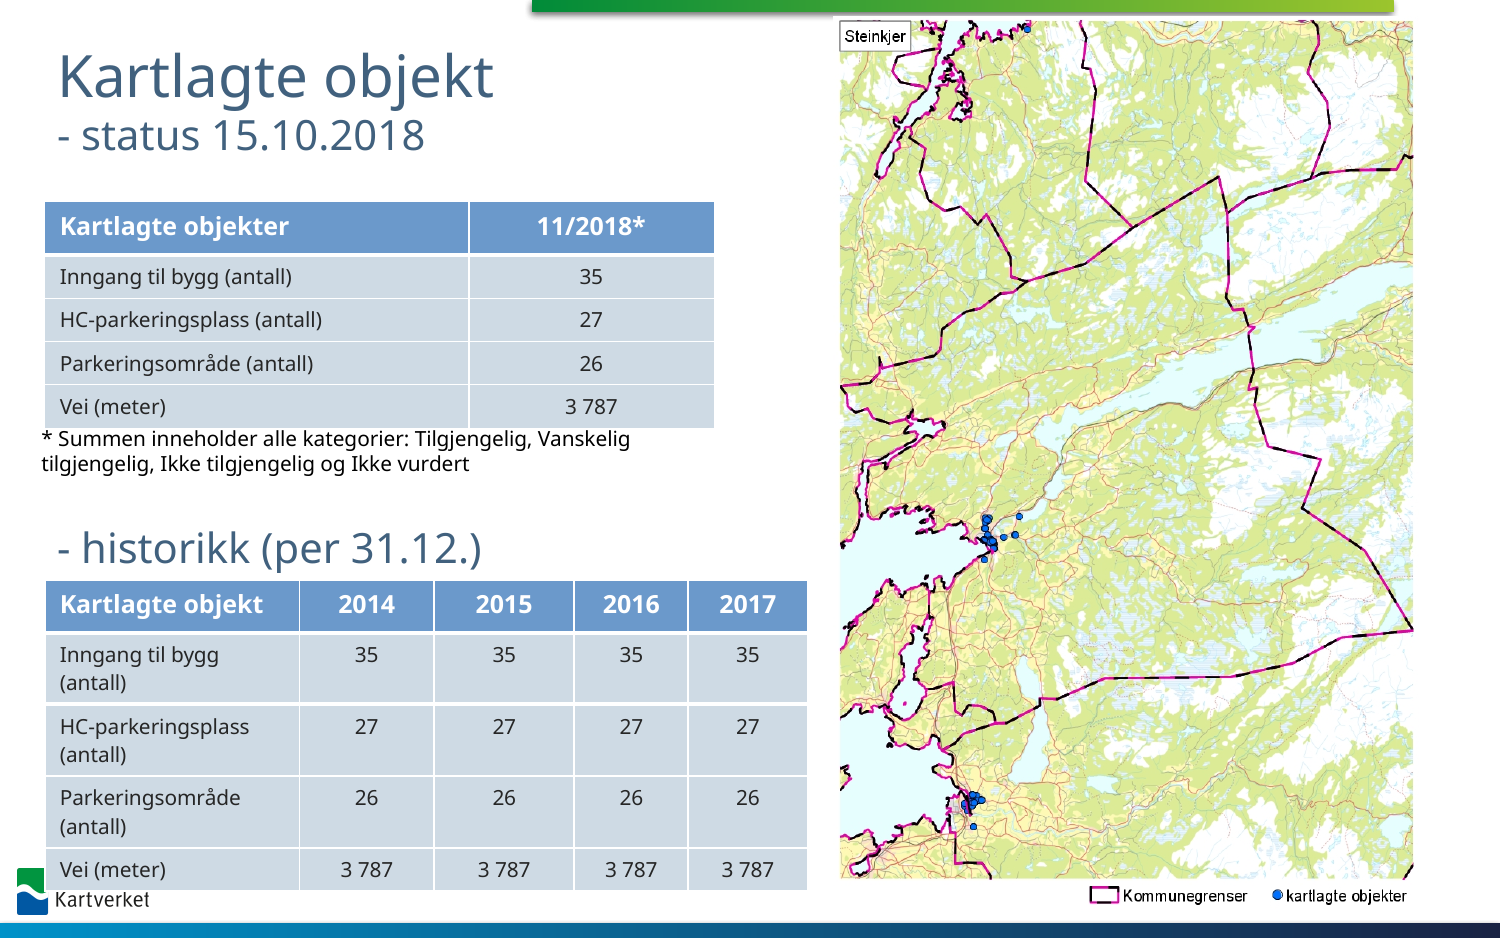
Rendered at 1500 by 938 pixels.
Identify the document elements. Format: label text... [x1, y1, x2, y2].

table_cell 35 [575, 635, 687, 702]
table_cell HC-parkeringsplass (antall) [46, 706, 299, 775]
table_cell 26 [300, 777, 433, 847]
table_cell 26 [689, 777, 807, 847]
table_cell 27 [470, 299, 714, 341]
table_cell 27 [689, 706, 807, 775]
table_cell HC-parkeringsplass (antall) [45, 299, 468, 341]
table_header 2017 [689, 581, 807, 631]
picture [833, 16, 1419, 913]
table_cell Vei (meter) [45, 385, 468, 417]
table_cell Parkeringsområde (antall) [46, 777, 299, 847]
table_cell 35 [300, 635, 433, 702]
table_cell 35 [470, 257, 714, 298]
table_header 2015 [435, 581, 573, 631]
table_cell 26 [575, 777, 687, 847]
text_box * Summen inneholder alle kategorier: Tilgjengelig, Vanskelig tilgjengelig, Ikke tilgjengelig og Ikke vurdert [26, 417, 711, 483]
table_cell 27 [300, 706, 433, 775]
table_header Kartlagte objekter [45, 202, 468, 253]
table_header 11/2018* [470, 202, 714, 253]
table_cell Inngang til bygg (antall) [45, 257, 468, 298]
table_cell 26 [435, 777, 573, 847]
table_cell 27 [575, 706, 687, 775]
table_header Kartlagte objekt [46, 581, 299, 631]
table_cell 27 [435, 706, 573, 775]
table_cell 3 787 [300, 849, 433, 890]
table_cell Parkeringsområde (antall) [45, 342, 468, 384]
table_cell 35 [689, 635, 807, 702]
text_box - historikk (per 31.12.) [42, 496, 828, 580]
table_cell 35 [435, 635, 573, 702]
table_cell Inngang til bygg (antall) [46, 635, 299, 702]
table_cell 3 787 [435, 849, 573, 890]
table_cell 3 787 [575, 849, 687, 890]
table_header 2016 [575, 581, 687, 631]
table_cell 3 787 [689, 849, 807, 890]
table_cell Vei (meter) [46, 849, 299, 890]
text_box Kartlagte objekt - status 15.10.2018 [42, 24, 828, 167]
table_cell 26 [470, 342, 714, 384]
table_cell 3 787 [470, 385, 714, 428]
table_header 2014 [300, 581, 433, 631]
